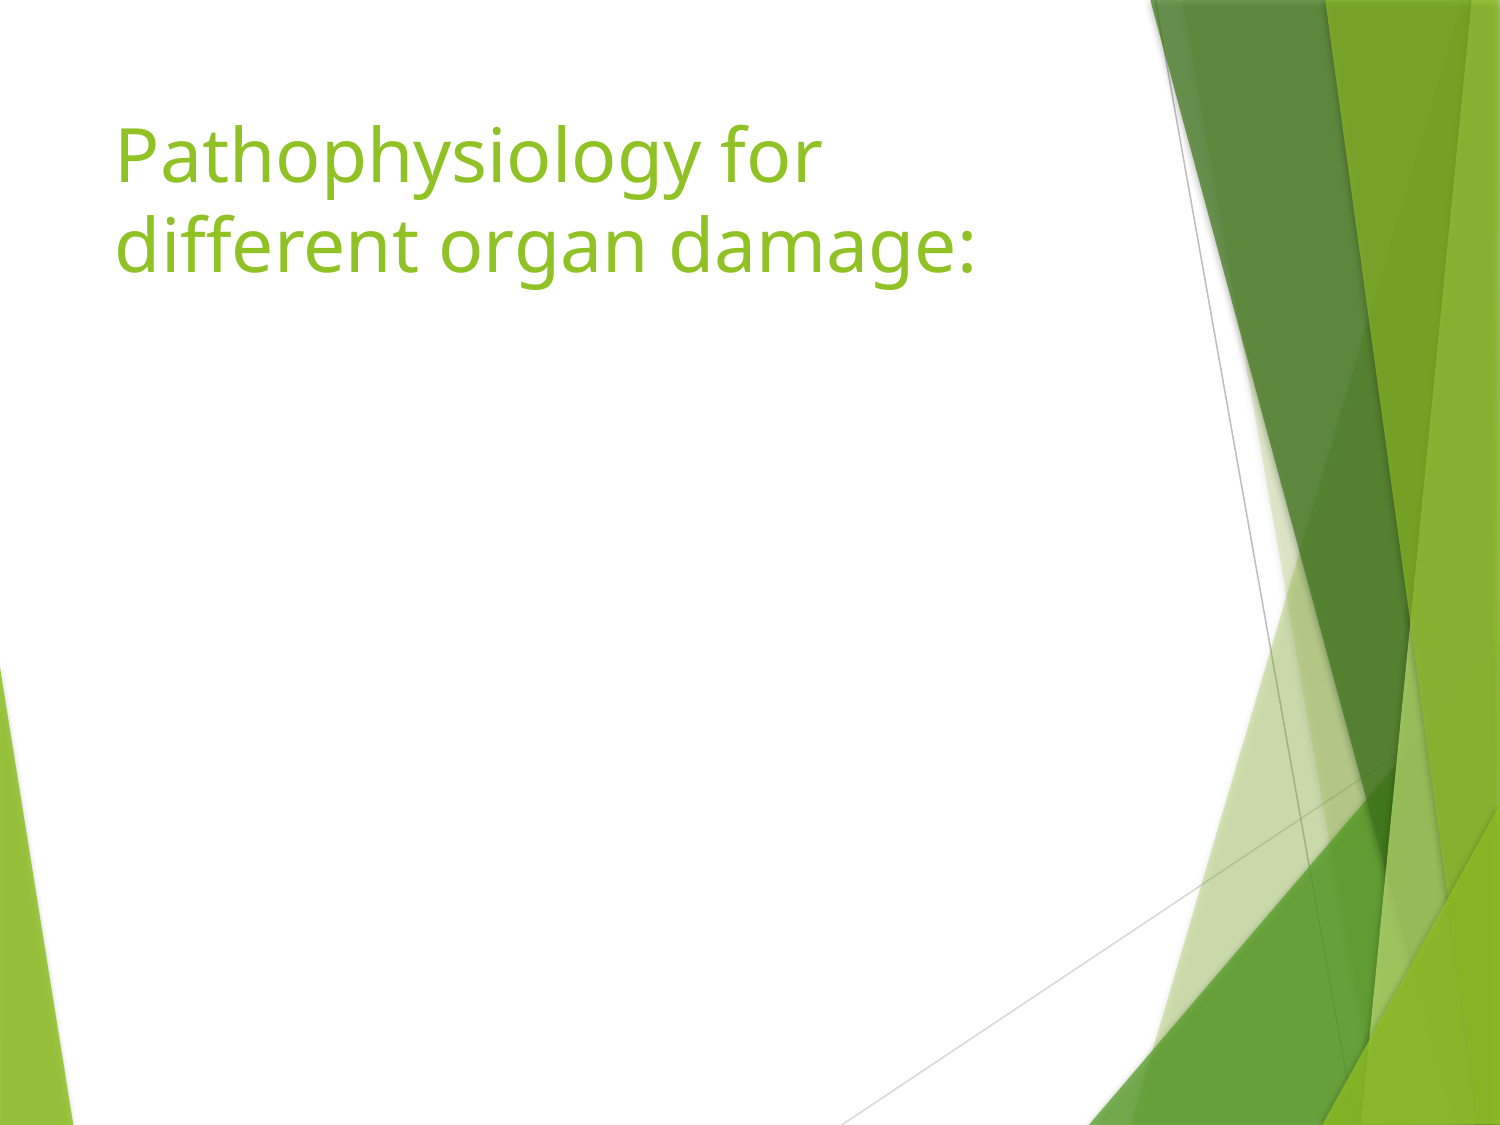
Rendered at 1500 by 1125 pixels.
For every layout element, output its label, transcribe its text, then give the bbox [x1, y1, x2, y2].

title Pathophysiology for different organ damage: [99, 99, 1142, 317]
